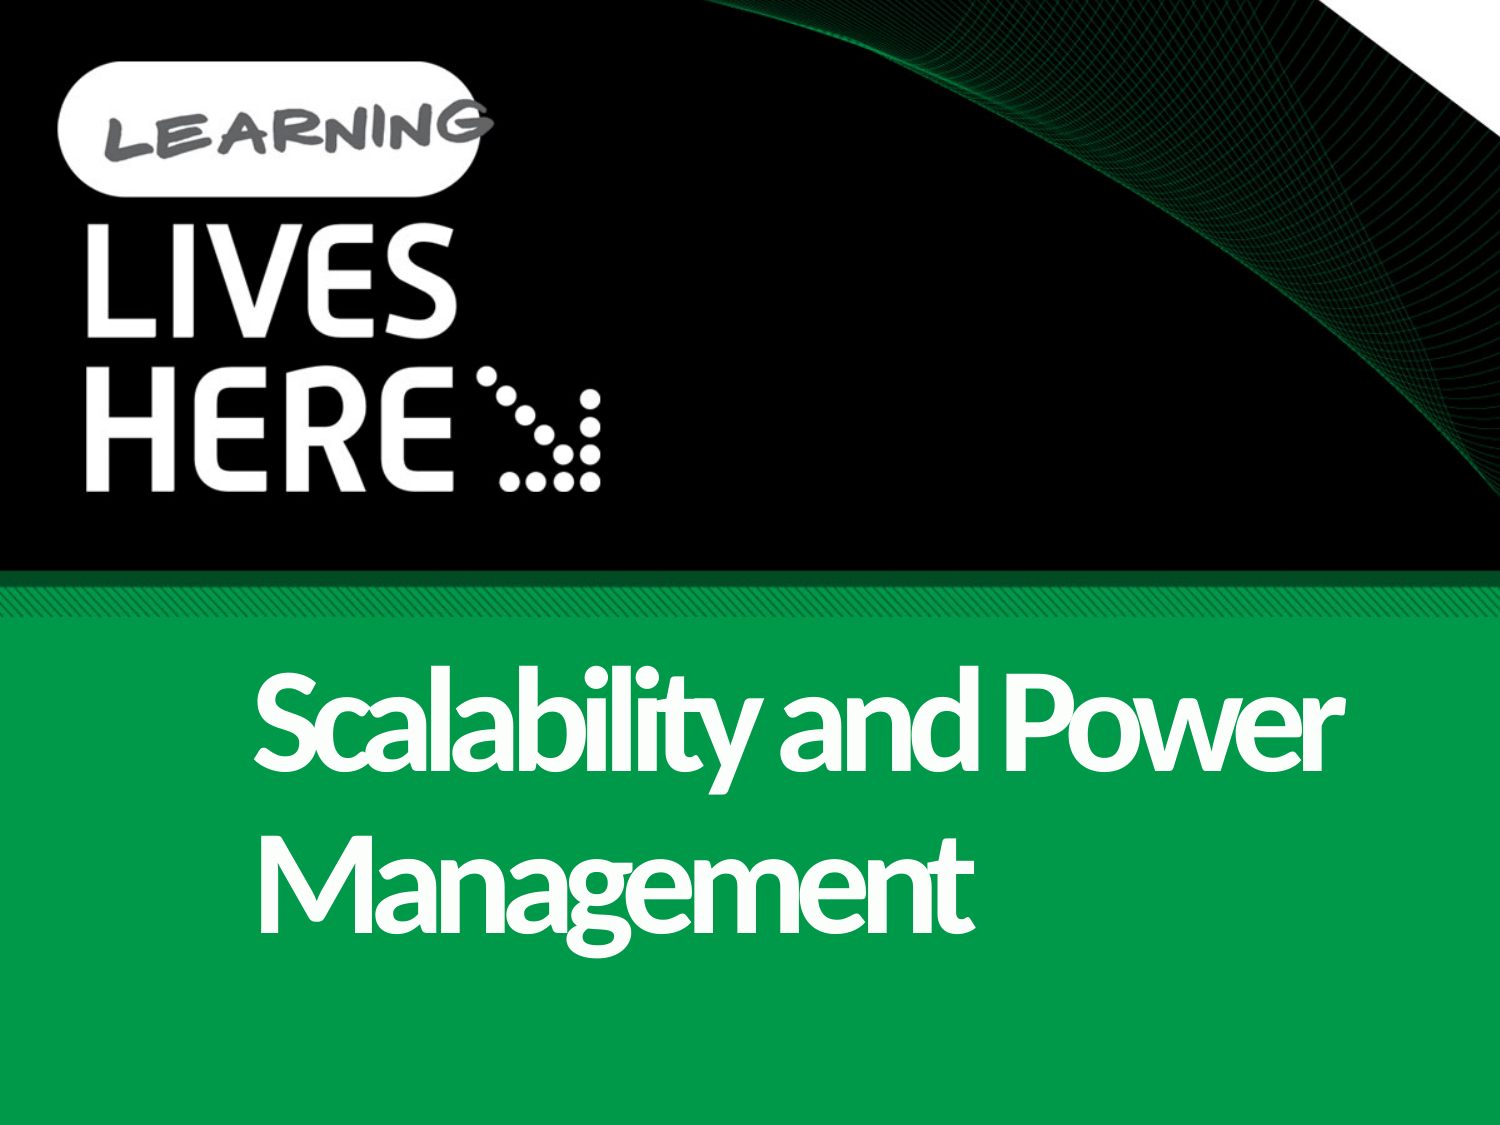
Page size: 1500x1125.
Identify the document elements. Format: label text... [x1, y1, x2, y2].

list Scalability and Power Management [251, 641, 1399, 1105]
picture [0, 0, 1500, 1125]
